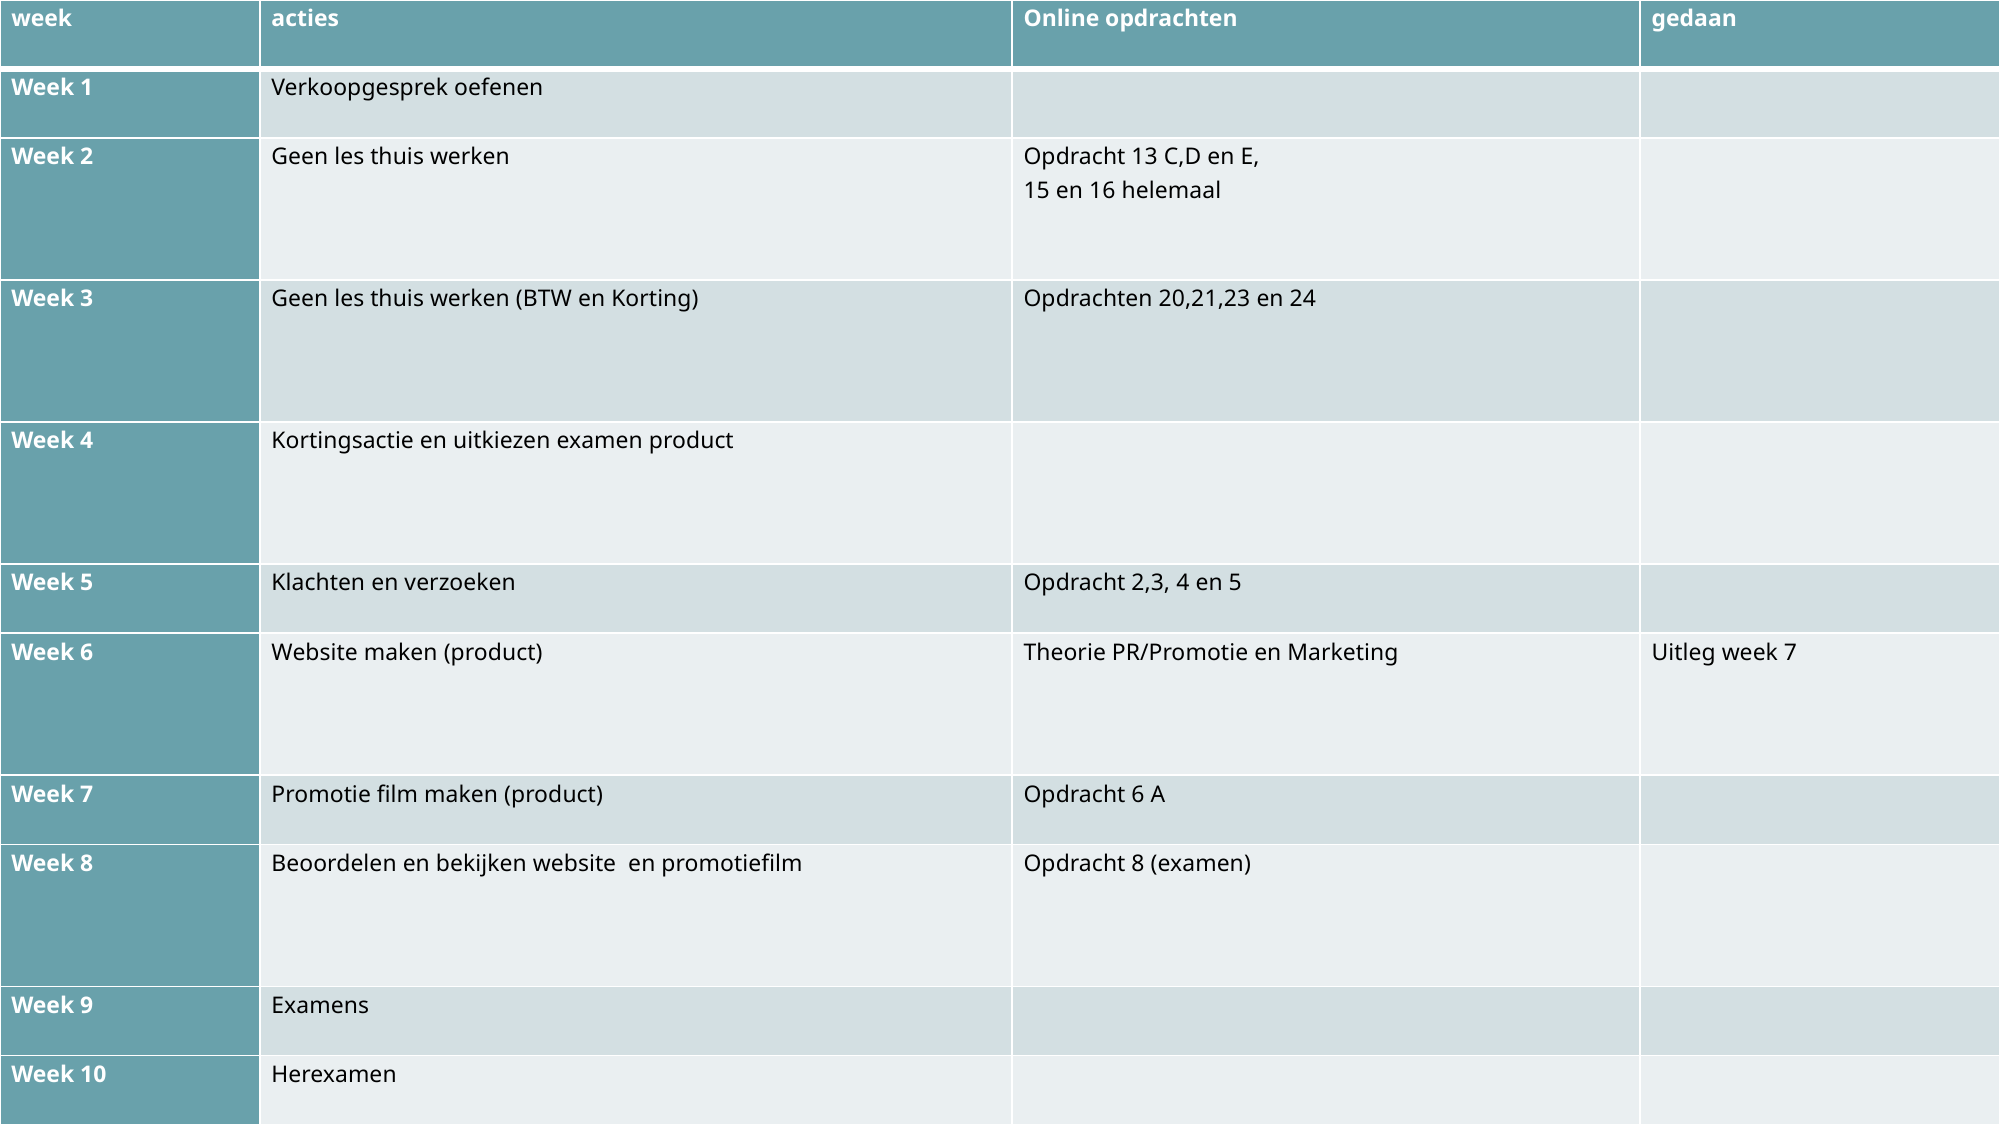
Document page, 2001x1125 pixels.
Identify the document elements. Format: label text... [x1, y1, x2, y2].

table_cell Geen les thuis werken (BTW en Korting) [261, 281, 1011, 421]
table_cell [1641, 565, 1999, 632]
table_cell Opdrachten 20,21,23 en 24 [1013, 281, 1639, 421]
table_cell Opdracht 8 (examen) [1013, 845, 1639, 986]
table_cell Examens [261, 987, 1011, 1055]
table_cell Week 5 [1, 565, 259, 632]
table_cell [1641, 987, 1999, 1055]
table_header acties [261, 1, 1011, 66]
table_cell [1641, 845, 1999, 986]
table_cell Week 8 [1, 845, 259, 986]
table_cell Week 6 [1, 634, 259, 774]
table_cell Opdracht 13 C,D en E, 15 en 16 helemaal [1013, 139, 1639, 279]
table_header Online opdrachten [1013, 1, 1639, 66]
table_cell Opdracht 6 A [1013, 776, 1639, 844]
table_header gedaan [1641, 1, 1999, 66]
table_cell Theorie PR/Promotie en Marketing [1013, 634, 1639, 774]
table_cell Kortingsactie en uitkiezen examen product [261, 423, 1011, 563]
table_cell Beoordelen en bekijken website en promotiefilm [261, 845, 1011, 986]
table_cell Week 2 [1, 139, 259, 279]
table_cell [1641, 281, 1999, 421]
table_cell Opdracht 2,3, 4 en 5 [1013, 565, 1639, 632]
table_cell Week 9 [1, 987, 259, 1055]
table_cell Geen les thuis werken [261, 139, 1011, 279]
table_cell Week 10 [1, 1056, 259, 1124]
table_cell Week 3 [1, 281, 259, 421]
table_cell [1013, 1056, 1639, 1124]
table_cell [1641, 139, 1999, 279]
table_cell Week 7 [1, 776, 259, 844]
table_header week [1, 1, 259, 66]
table_cell Promotie film maken (product) [261, 776, 1011, 844]
table_cell [1641, 776, 1999, 844]
table_cell [1013, 987, 1639, 1055]
table_cell Klachten en verzoeken [261, 565, 1011, 632]
table_cell [1641, 72, 1999, 137]
table_cell Uitleg week 7 [1641, 634, 1999, 774]
table_cell [1013, 72, 1639, 137]
table_cell Week 1 [1, 72, 259, 137]
table_cell [1641, 1056, 1999, 1124]
table_cell [1013, 423, 1639, 563]
table_cell Herexamen [261, 1056, 1011, 1124]
table_cell Week 4 [1, 423, 259, 563]
table_cell Verkoopgesprek oefenen [261, 72, 1011, 137]
table_cell [1641, 423, 1999, 563]
table_cell Website maken (product) [261, 634, 1011, 774]
